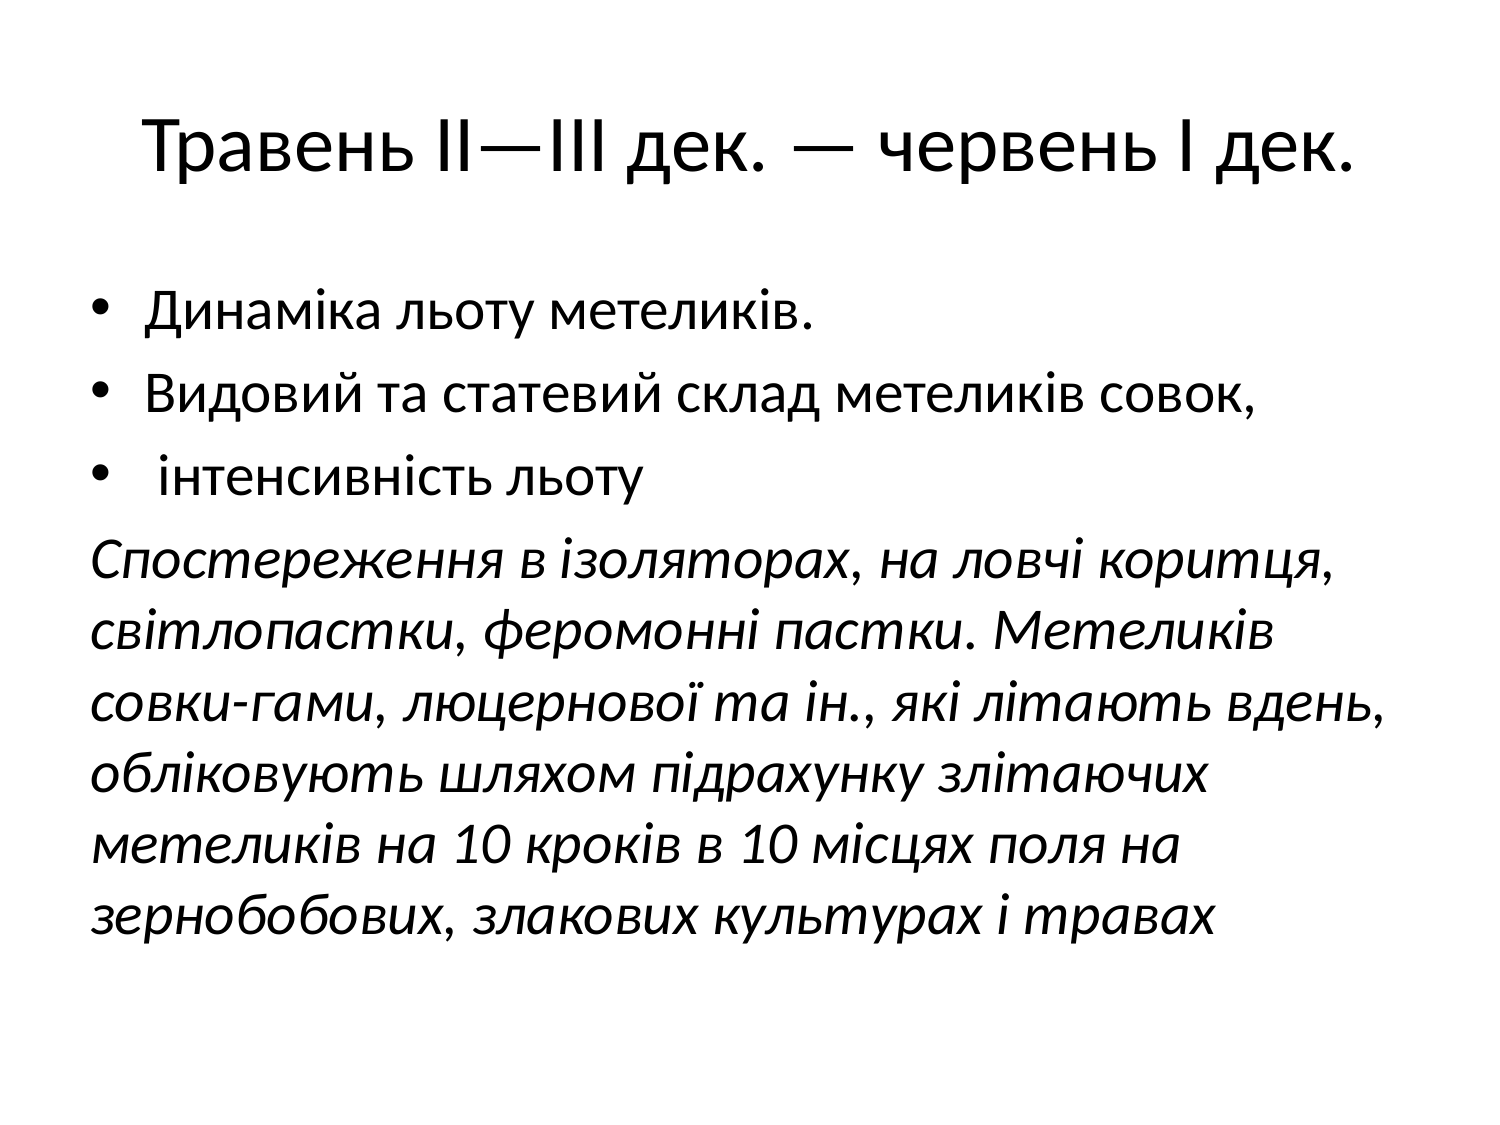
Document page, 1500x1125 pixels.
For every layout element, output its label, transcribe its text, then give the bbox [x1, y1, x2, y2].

title Травень II—ІІІ дек. — червень І дек. [75, 45, 1425, 233]
list Динаміка льоту метеликів. Видовий та статевий склад метеликів совок, інтенсивність льоту Спостереження в ізоляторах, на ловчі коритця, світлопастки, феромонні пастки. Метеликів совки-гами, люцернової та ін., які літають вдень, обліковують шляхом підрахунку злітаючих метеликів на 10 кроків в 10 місцях поля на зернобобових, злакових культурах і травах [75, 262, 1425, 1005]
